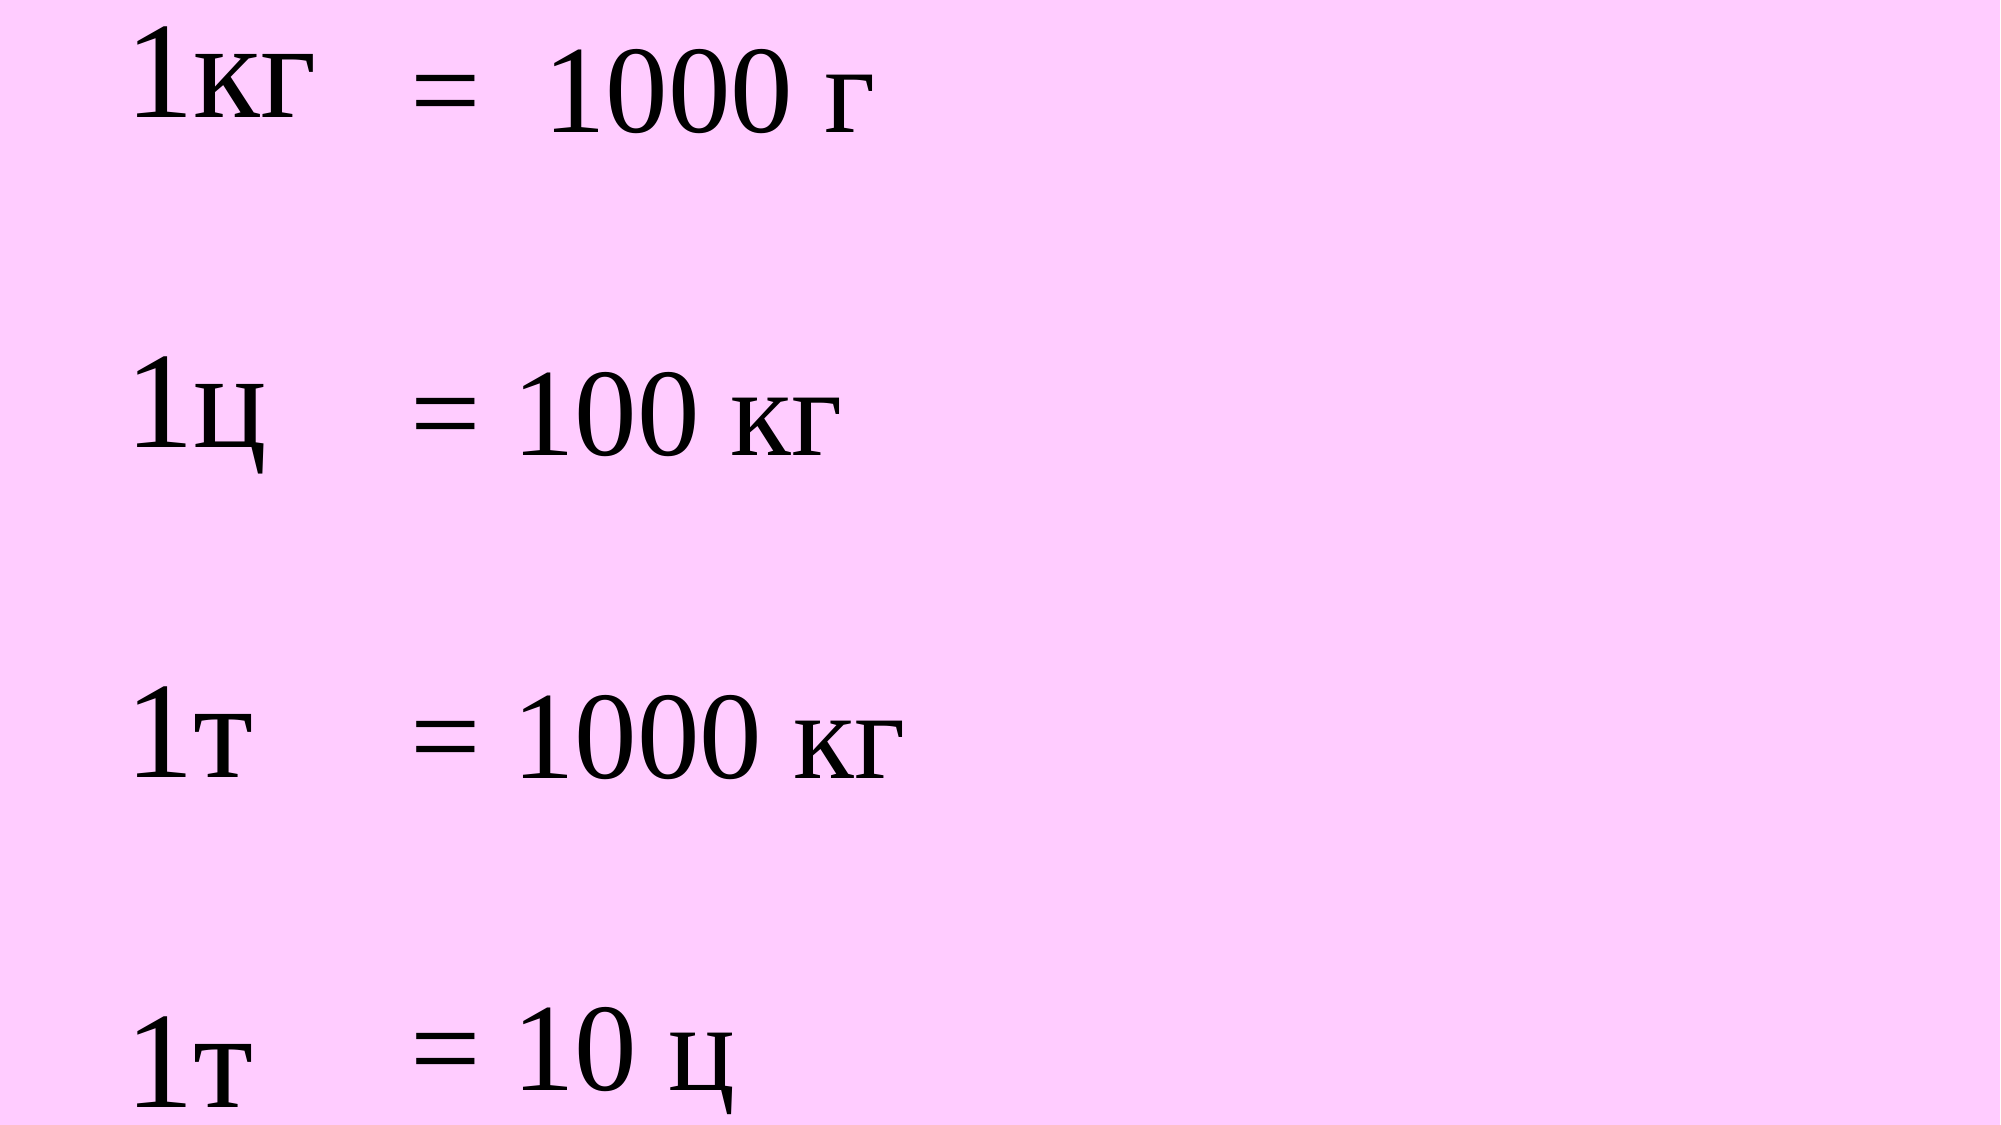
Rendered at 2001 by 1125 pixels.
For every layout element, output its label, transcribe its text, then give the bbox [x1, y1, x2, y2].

text_box = 1000 г [395, 0, 931, 165]
text_box = 1000 кг [395, 646, 988, 812]
text_box = 10 ц [395, 958, 968, 1124]
text_box = 100 кг [395, 323, 888, 488]
text_box 1кг 1ц 1т 1т [75, 0, 1076, 1125]
